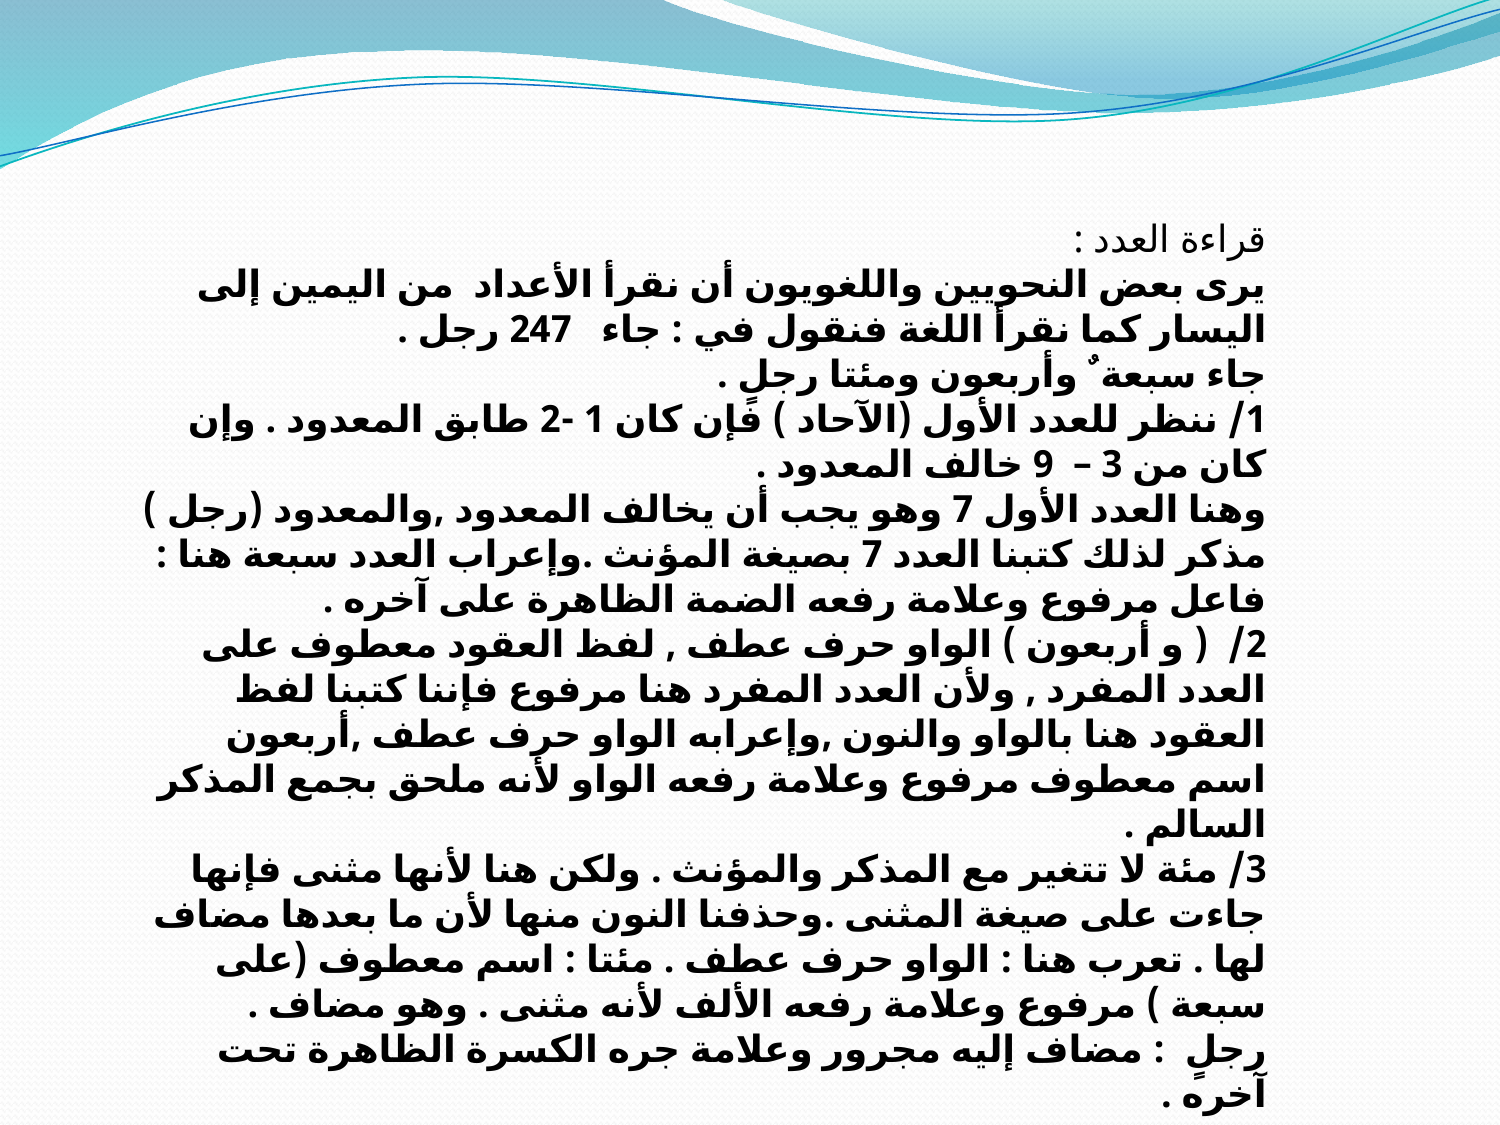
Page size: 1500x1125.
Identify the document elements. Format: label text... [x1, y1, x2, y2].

text_box قراءة العدد : يرى بعض النحويين واللغويون أن نقرأ الأعداد من اليمين إلى اليسار كما نقرأ اللغة فنقول في : جاء 247 رجل . جاء سبعة ٌ وأربعون ومئتا رجلٍ . 1/ ننظر للعدد الأول (الآحاد ) فإن كان 1 -2 طابق المعدود . وإن كان من 3 – 9 خالف المعدود . وهنا العدد الأول 7 وهو يجب أن يخالف المعدود ,والمعدود (رجل ) مذكر لذلك كتبنا العدد 7 بصيغة المؤنث .وإعراب العدد سبعة هنا : فاعل مرفوع وعلامة رفعه الضمة الظاهرة على آخره . 2/ ( و أربعون ) الواو حرف عطف , لفظ العقود معطوف على العدد المفرد , ولأن العدد المفرد هنا مرفوع فإننا كتبنا لفظ العقود هنا بالواو والنون ,وإعرابه الواو حرف عطف ,أربعون اسم معطوف مرفوع وعلامة رفعه الواو لأنه ملحق بجمع المذكر السالم . 3/ مئة لا تتغير مع المذكر والمؤنث . ولكن هنا لأنها مثنى فإنها جاءت على صيغة المثنى .وحذفنا النون منها لأن ما بعدها مضاف لها . تعرب هنا : الواو حرف عطف . مئتا : اسم معطوف (على سبعة ) مرفوع وعلامة رفعه الألف لأنه مثنى . وهو مضاف . رجلٍ : مضاف إليه مجرور وعلامة جره الكسرة الظاهرة تحت آخره . [123, 208, 1282, 1123]
